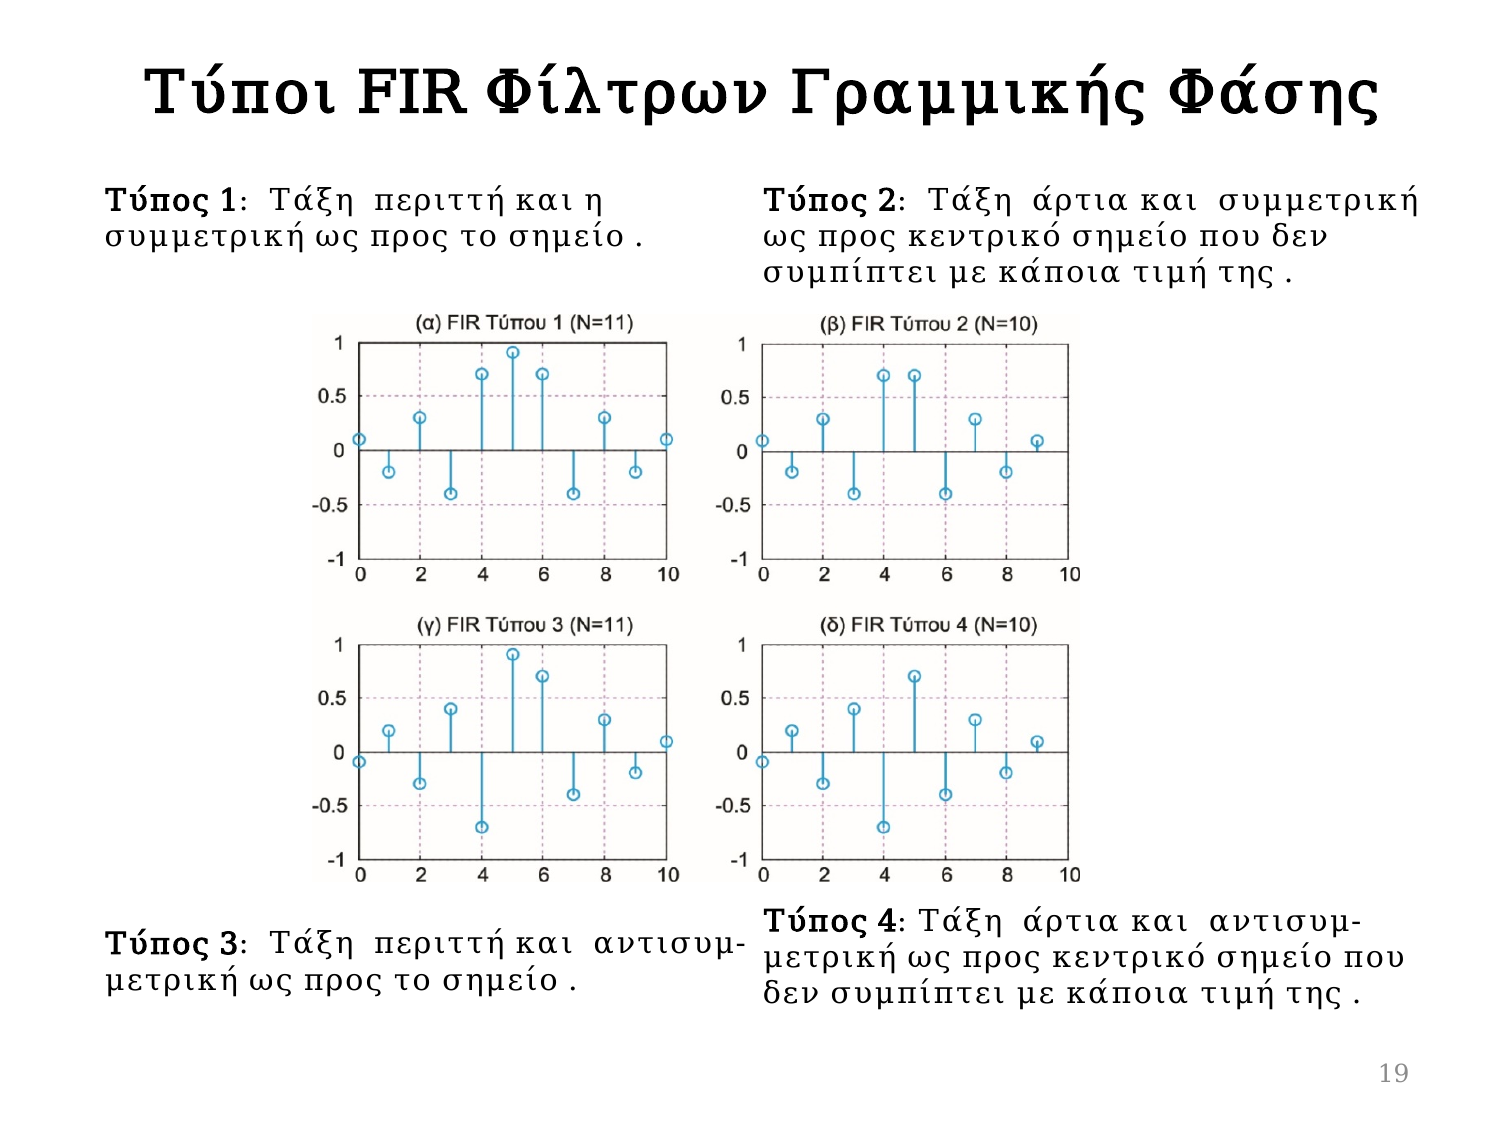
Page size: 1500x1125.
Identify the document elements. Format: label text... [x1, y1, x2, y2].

slide_number 19 [1222, 1042, 1425, 1103]
title Τύποι FIR Φίλτρων Γραμμικής Φάσης [75, 19, 1447, 159]
picture [312, 314, 1080, 882]
